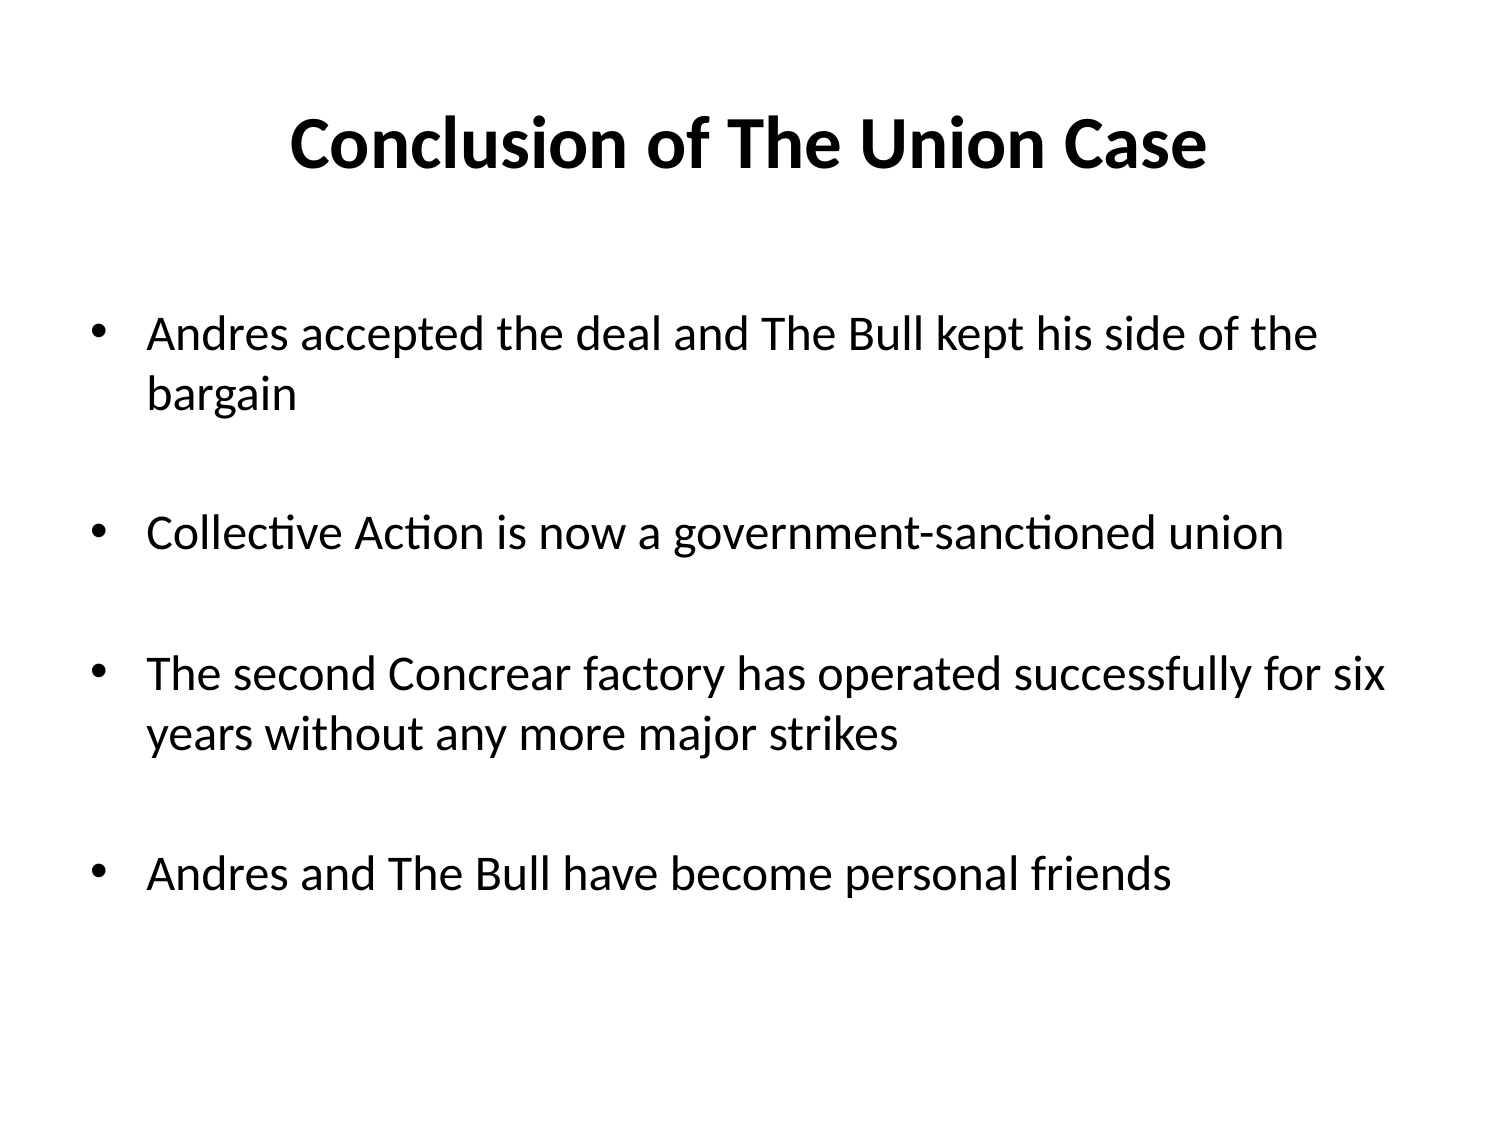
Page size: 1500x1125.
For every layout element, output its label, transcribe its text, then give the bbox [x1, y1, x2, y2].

title Conclusion of The Union Case [75, 45, 1425, 233]
list Andres accepted the deal and The Bull kept his side of the bargain Collective Action is now a government-sanctioned union The second Concrear factory has operated successfully for six years without any more major strikes Andres and The Bull have become personal friends [75, 292, 1425, 1035]
